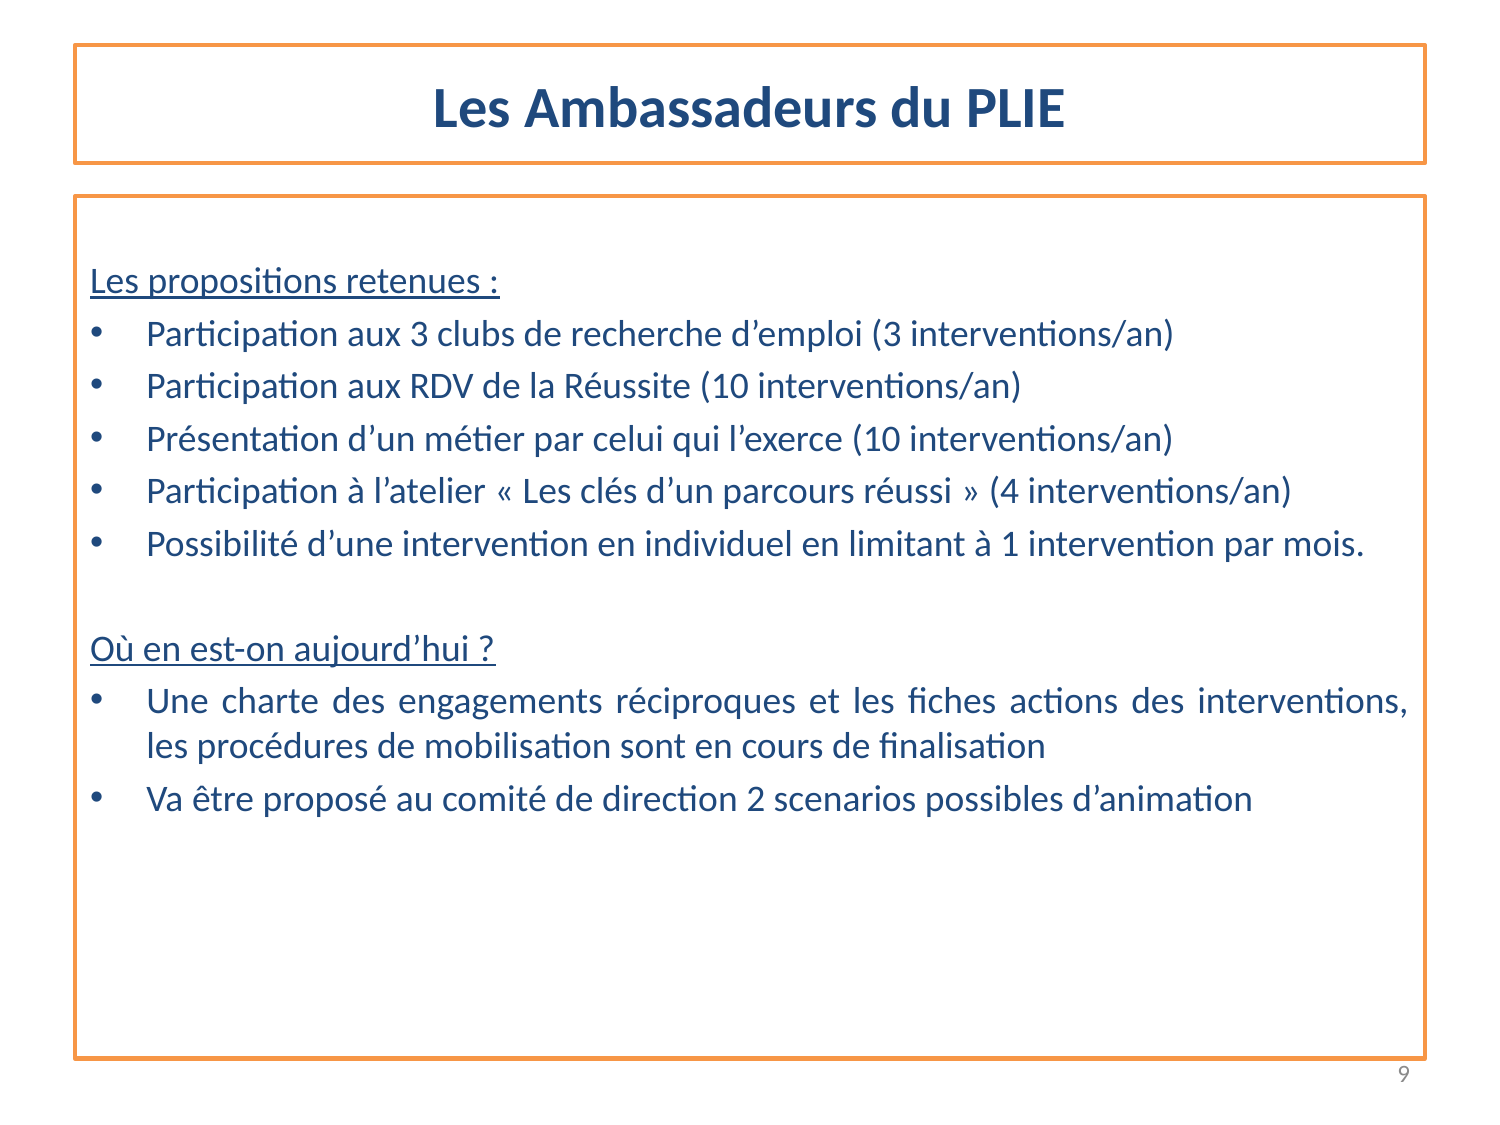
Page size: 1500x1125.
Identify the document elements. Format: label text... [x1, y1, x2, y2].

list Les propositions retenues : Participation aux 3 clubs de recherche d’emploi (3 interventions/an) Participation aux RDV de la Réussite (10 interventions/an) Présentation d’un métier par celui qui l’exerce (10 interventions/an) Participation à l’atelier « Les clés d’un parcours réussi » (4 interventions/an) Possibilité d’une intervention en individuel en limitant à 1 intervention par mois. Où en est-on aujourd’hui ? Une charte des engagements réciproques et les fiches actions des interventions, les procédures de mobilisation sont en cours de finalisation Va être proposé au comité de direction 2 scenarios possibles d’animation [73, 194, 1427, 1061]
slide_number 9 [1074, 1042, 1425, 1103]
title Les Ambassadeurs du PLIE [73, 43, 1427, 165]
